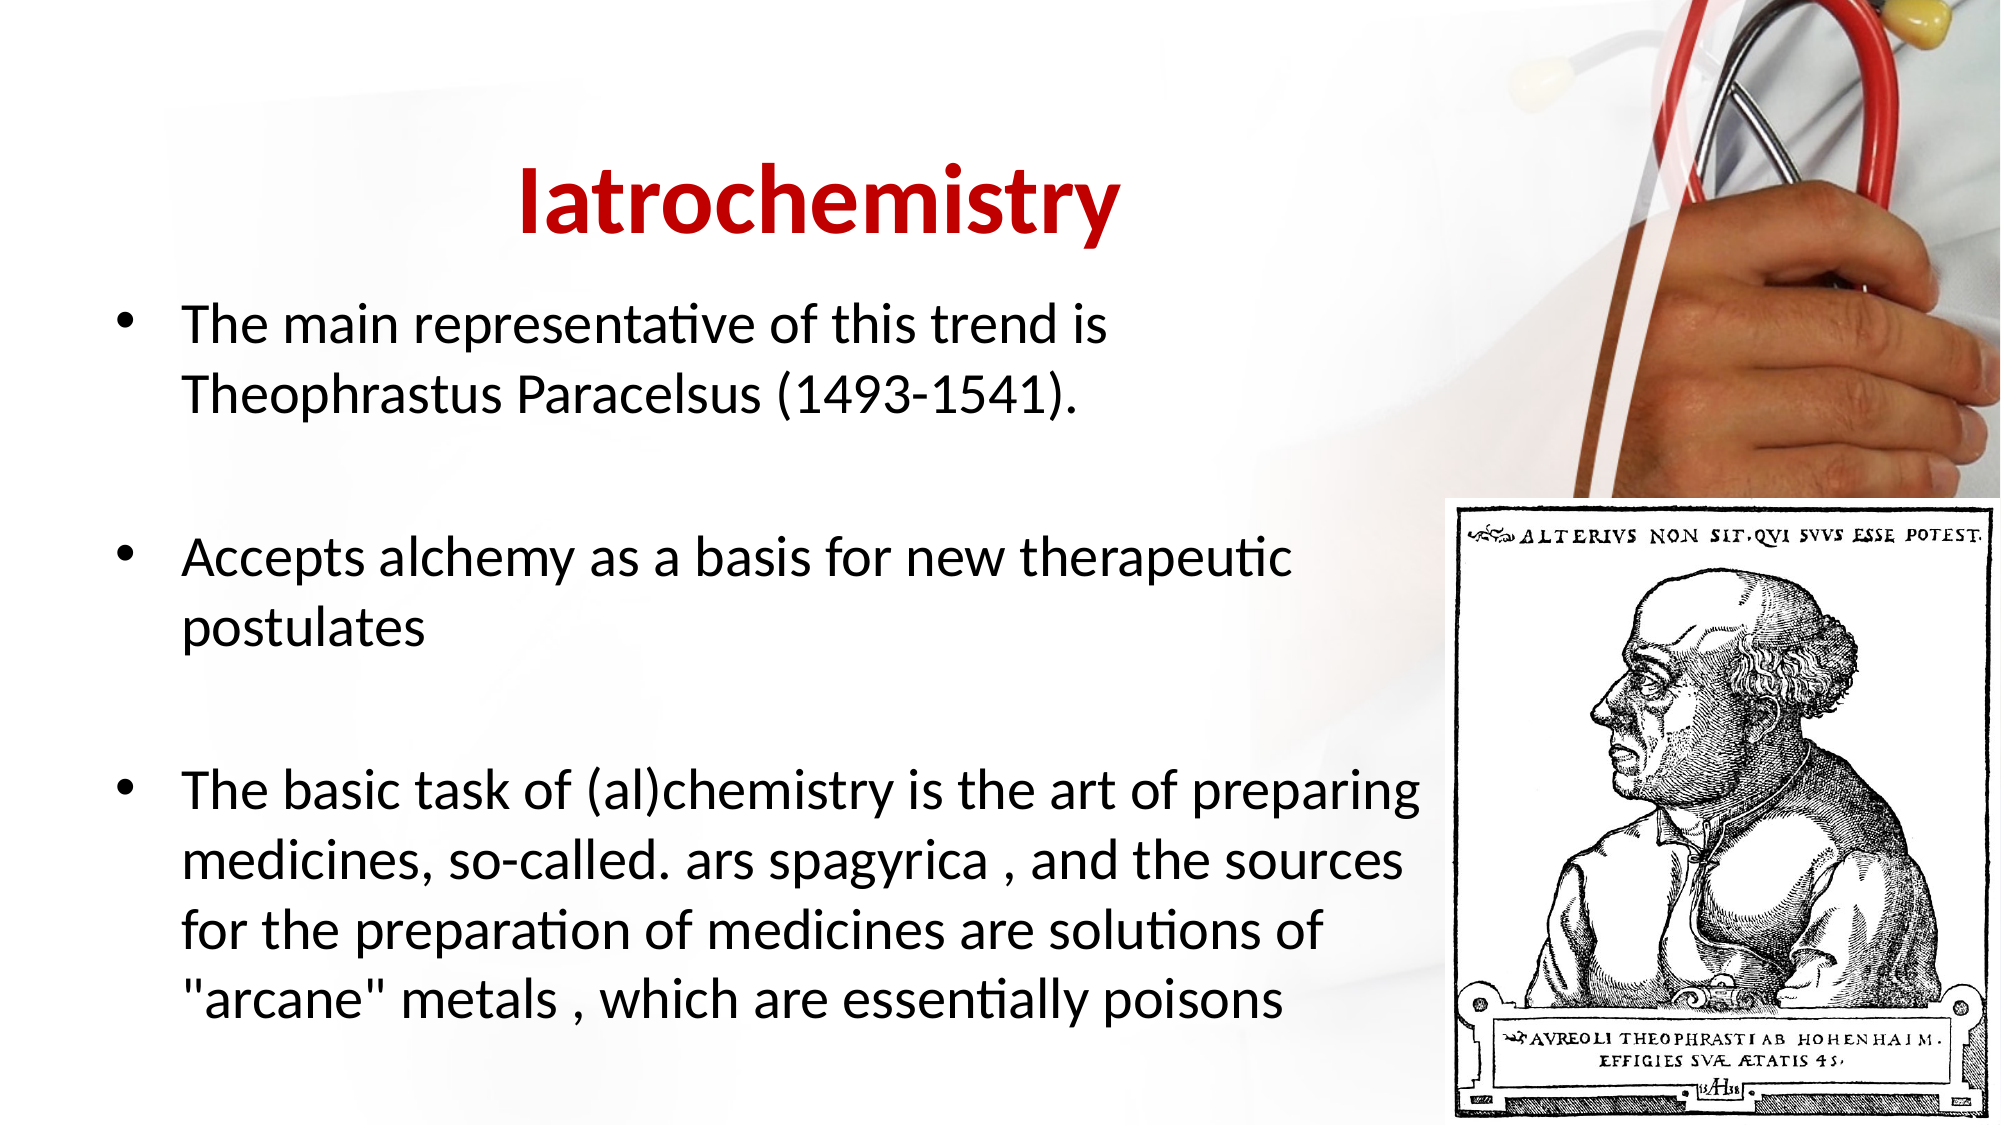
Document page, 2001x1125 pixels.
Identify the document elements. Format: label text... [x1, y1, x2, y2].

list The main representative of this trend is Theophrastus Paracelsus (1493-1541). Accepts alchemy as a basis for new therapeutic postulates The basic task of (al)chemistry is the art of preparing medicines, so-called. ars spagyrica , and the sources for the preparation of medicines are solutions of "arcane" metals , which are essentially poisons [100, 277, 1446, 1068]
picture [0, 0, 2001, 1125]
title Iatrochemistry [99, 110, 1540, 278]
